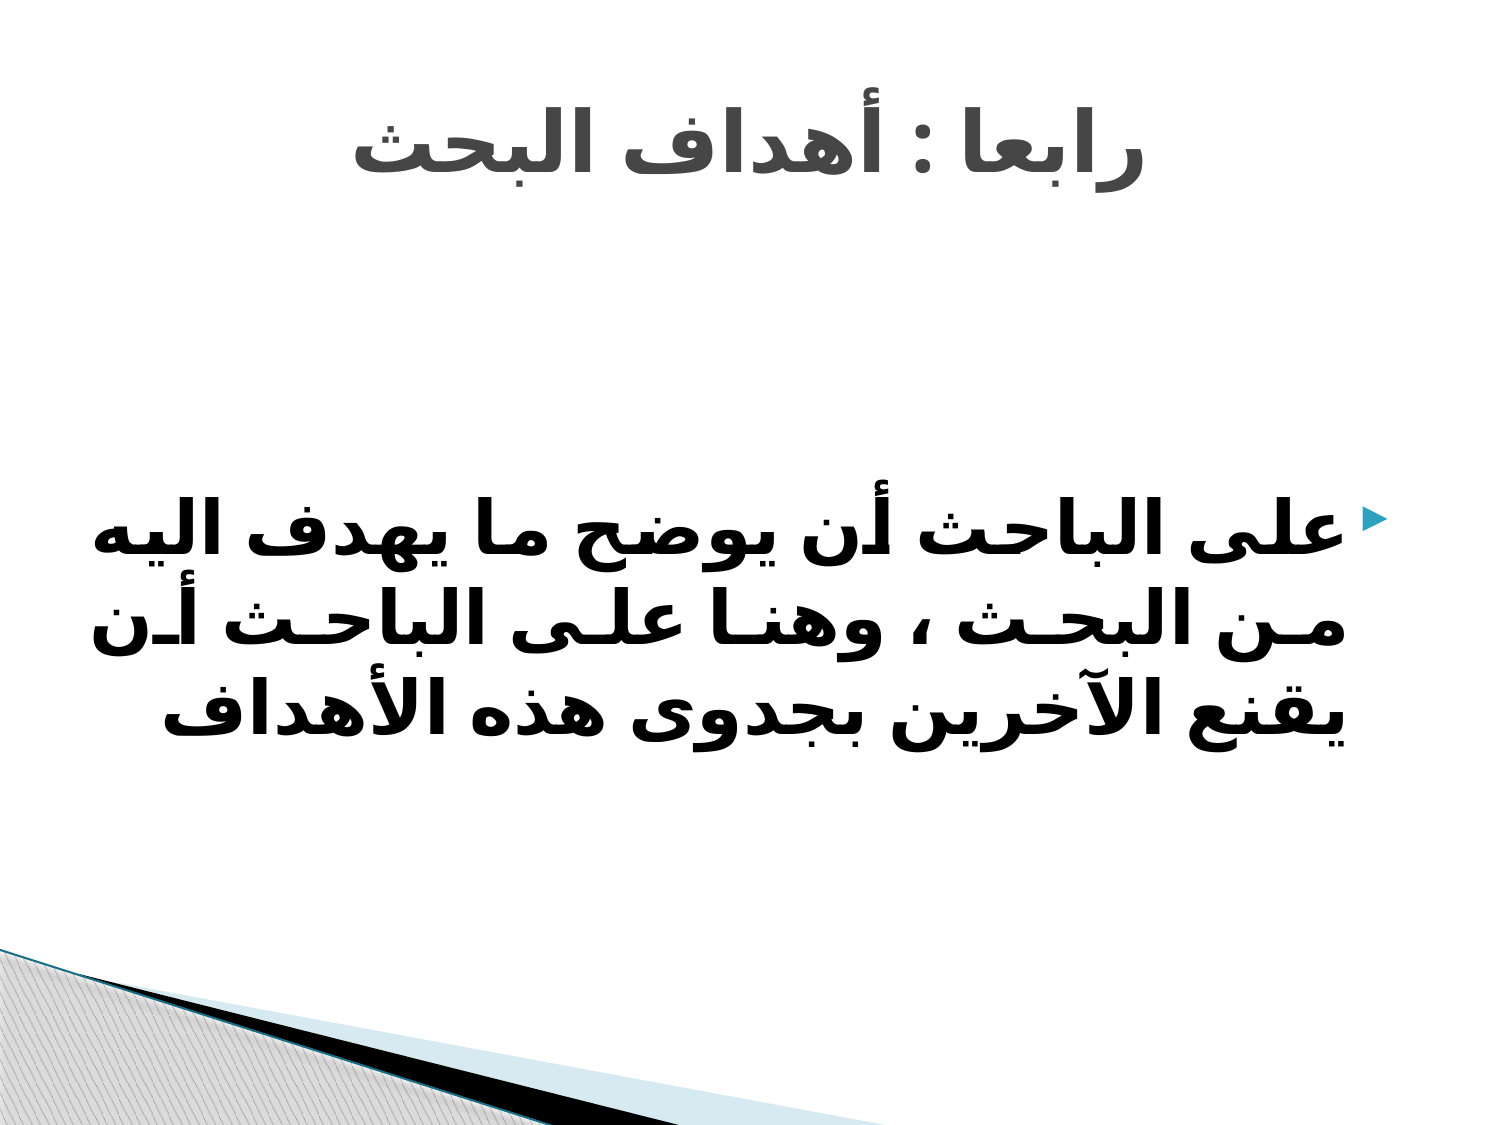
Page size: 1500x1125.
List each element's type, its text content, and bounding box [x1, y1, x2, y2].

title رابعا : أهداف البحث [75, 45, 1425, 233]
list على الباحث أن يوضح ما يهدف اليه من البحث ، وهنا على الباحث أن يقنع الآخرين بجدوى هذه الأهداف [75, 243, 1425, 986]
